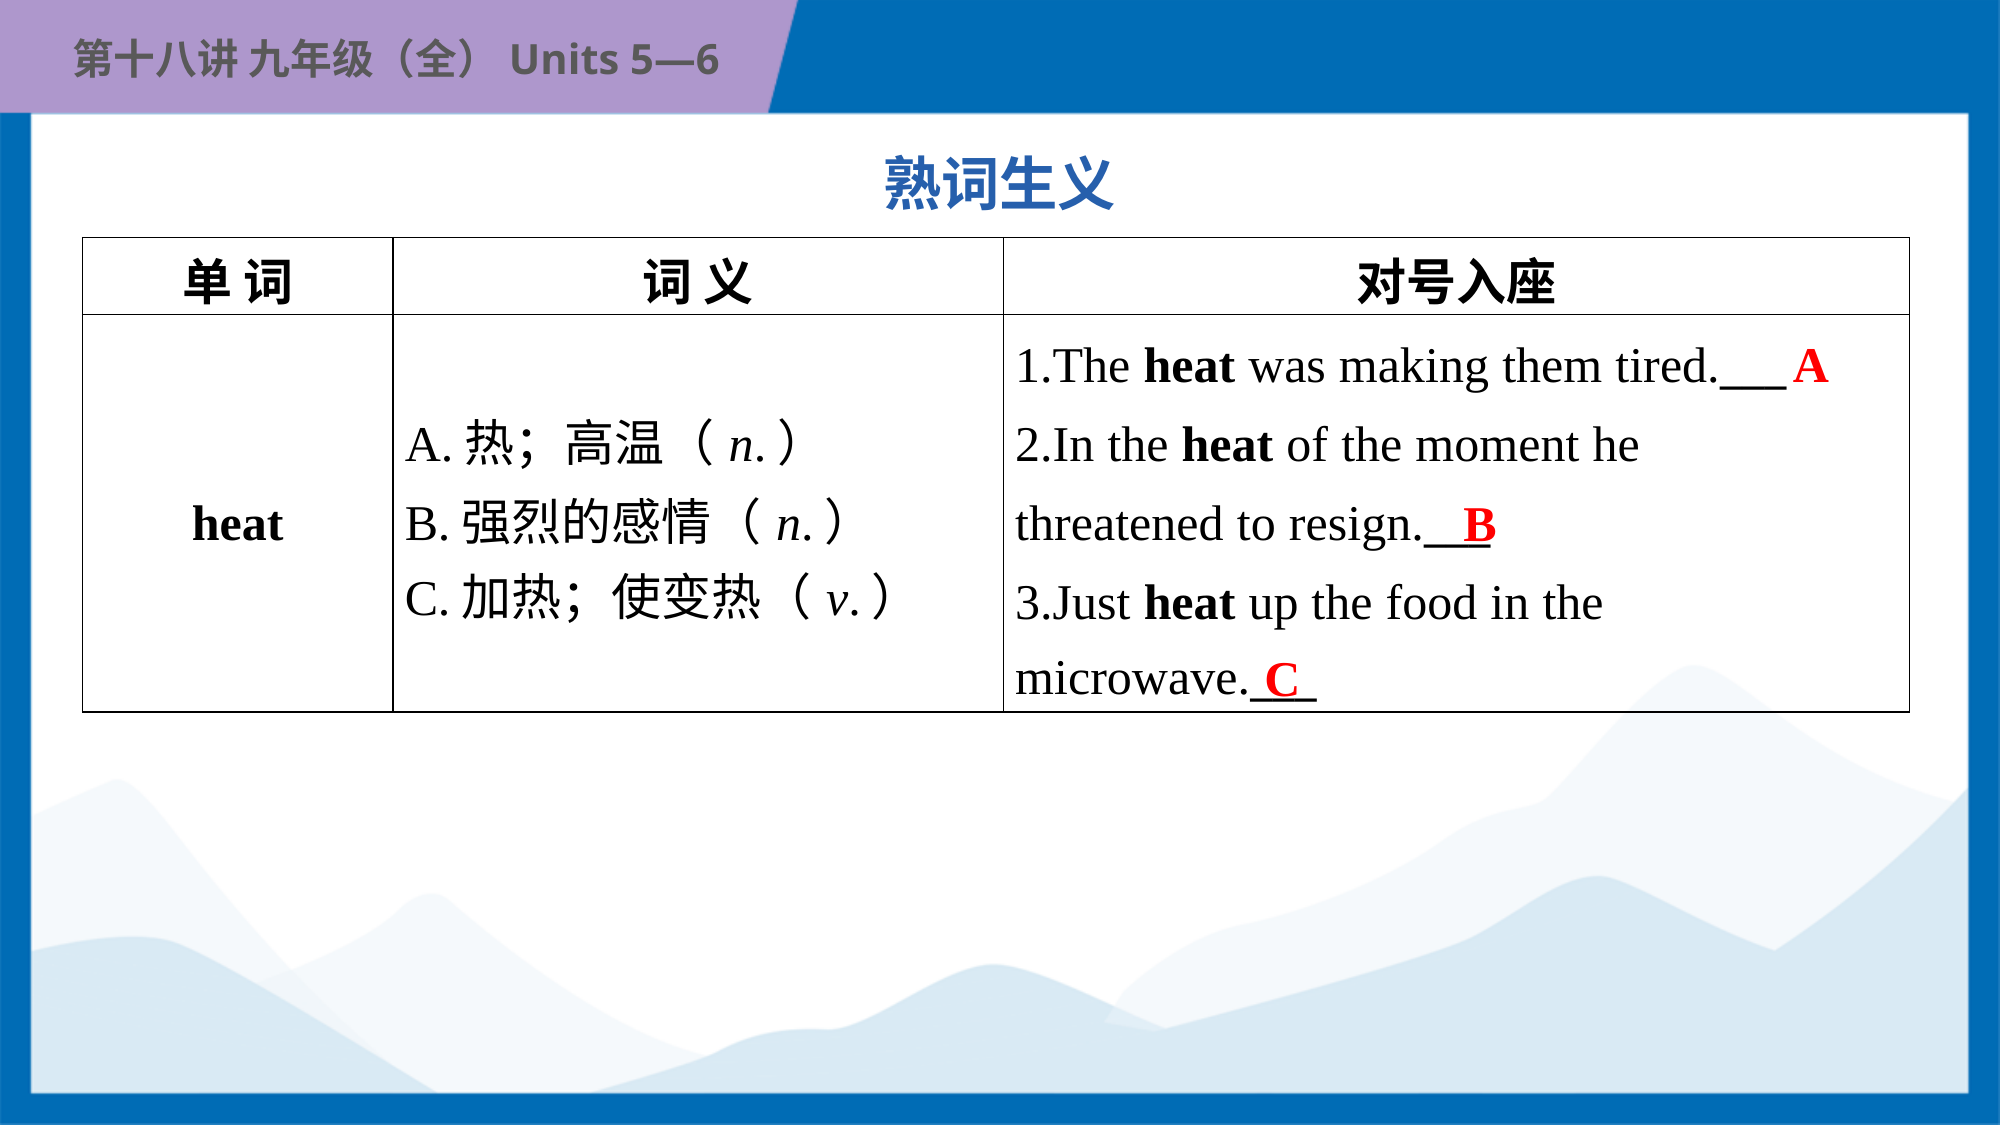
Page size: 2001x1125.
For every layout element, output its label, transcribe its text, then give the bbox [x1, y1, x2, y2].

text_box 熟词生义 [82, 146, 1917, 217]
table_header 对号入座 [1004, 238, 1909, 314]
table_header 词 义 [394, 238, 1003, 314]
table_cell 1.The heat was making them tired.___ 2.In the heat of the moment he threatened to resign.___ 3.Just heat up the food in the microwave.___ [1004, 315, 1909, 711]
table_header 单 词 [83, 238, 392, 314]
text_box B [1445, 474, 1515, 545]
table_cell A.热；高温（n.） B.强烈的感情（n.） C.加热；使变热（v.） [394, 315, 1003, 711]
table_cell heat [83, 315, 392, 711]
picture [0, 0, 2000, 1125]
text_box A [1774, 315, 1848, 387]
text_box C [1246, 629, 1319, 700]
